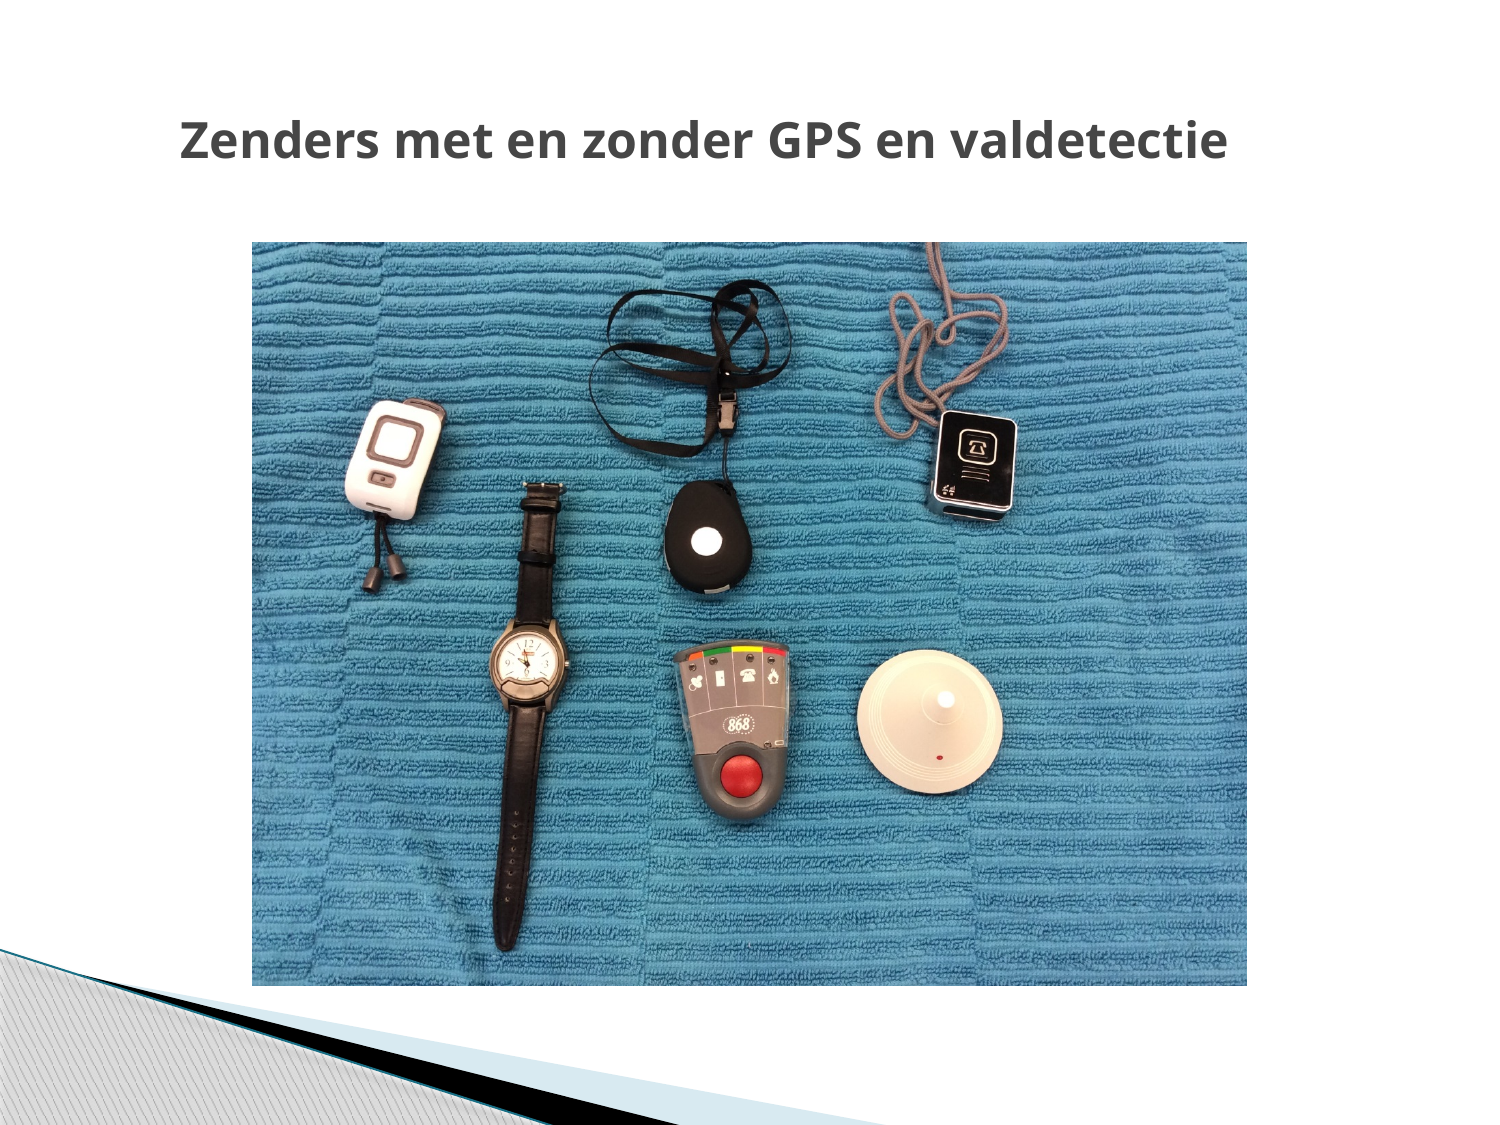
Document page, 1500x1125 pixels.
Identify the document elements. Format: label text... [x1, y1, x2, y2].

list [252, 242, 1248, 986]
title Zenders met en zonder GPS en valdetectie [75, 45, 1425, 233]
